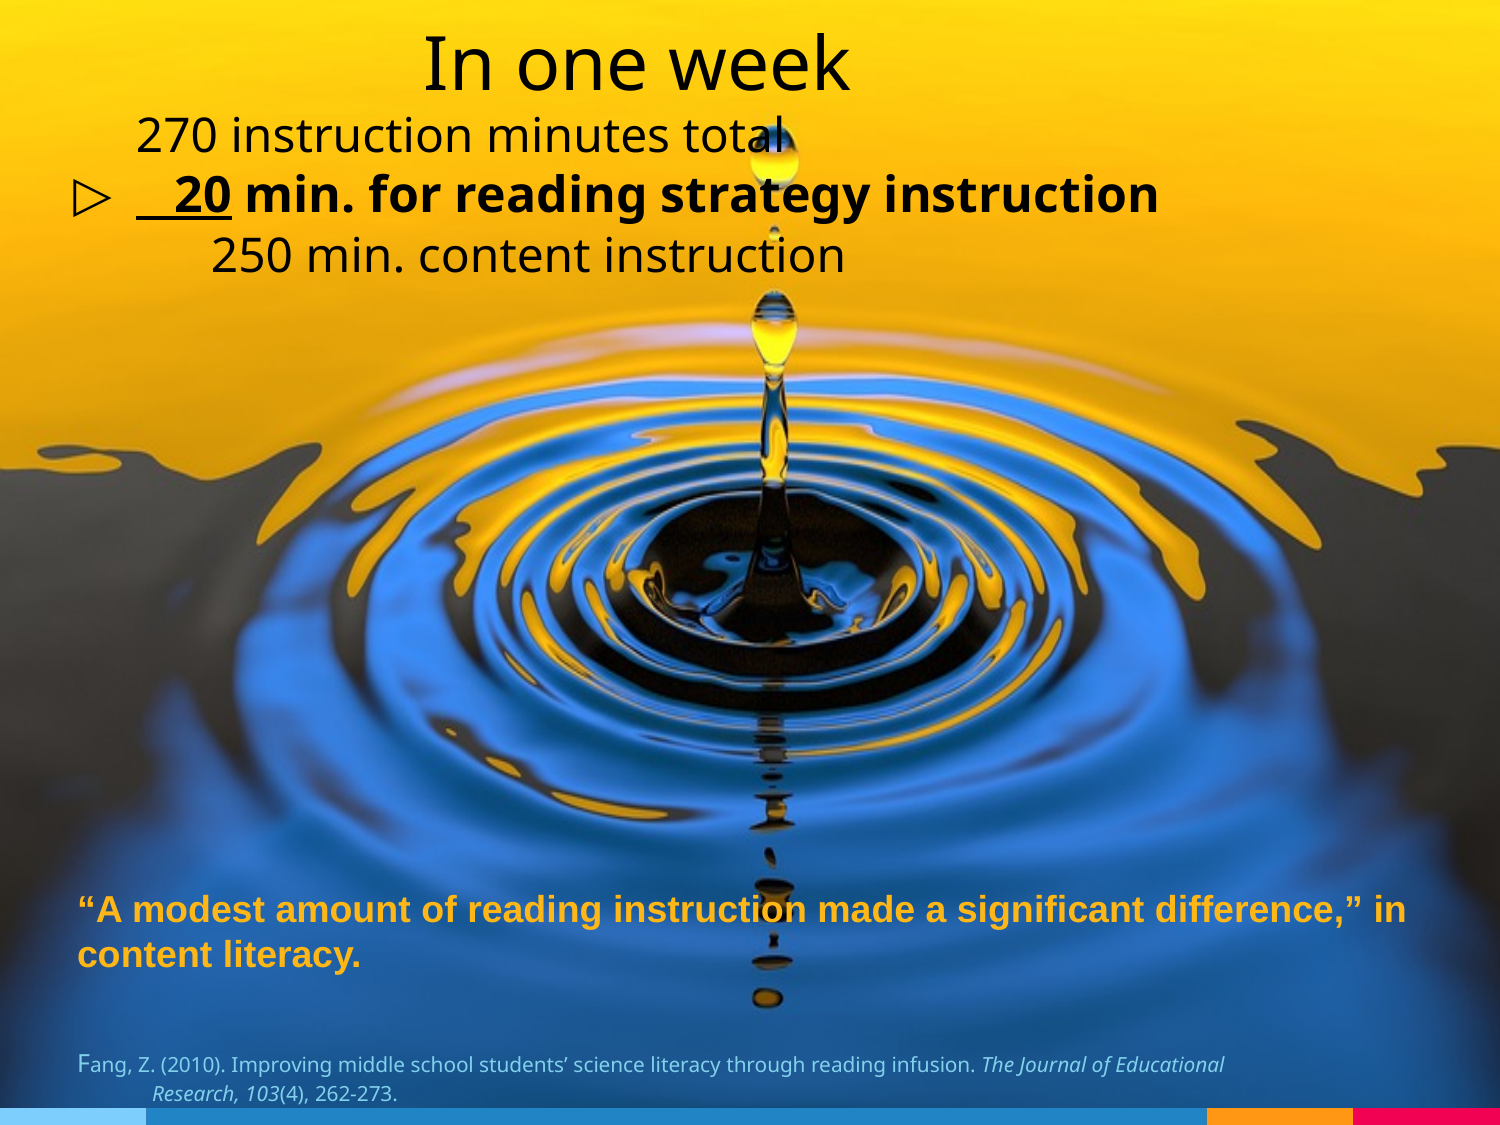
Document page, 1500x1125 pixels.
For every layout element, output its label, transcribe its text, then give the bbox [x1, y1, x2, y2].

picture [0, 0, 1500, 1108]
text_box Fang, Z. (2010). Improving middle school students’ science literacy through reading infusion. The Journal of Educational Research, 103(4), 262-273. [62, 1027, 1438, 1093]
list In one week 270 instruction minutes total 20 min. for reading strategy instruction 250 min. content instruction [45, 0, 1231, 590]
text_box “A modest amount of reading instruction made a significant difference,” in content literacy. [62, 825, 1438, 1027]
